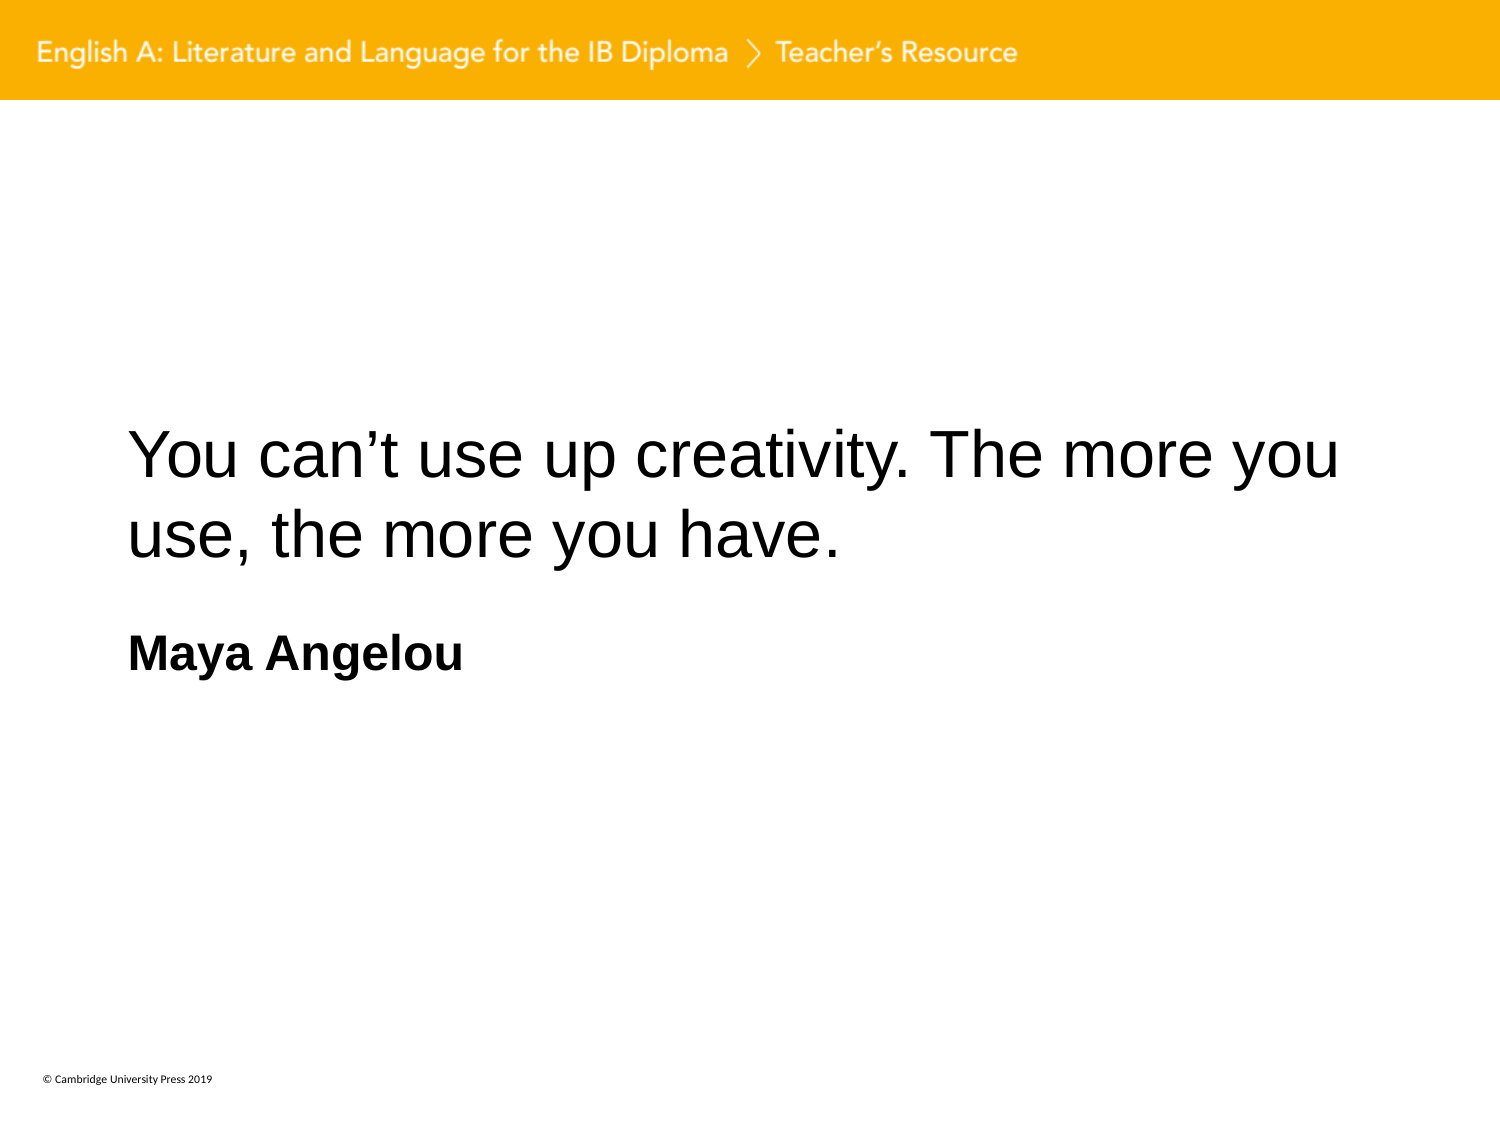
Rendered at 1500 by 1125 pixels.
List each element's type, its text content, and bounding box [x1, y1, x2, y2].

subtitle © Cambridge University Press 2019 [27, 1063, 1388, 1093]
picture [0, 0, 1500, 101]
title You can’t use up creativity. The more you use, the more you have. Maya Angelou [112, 175, 1388, 975]
